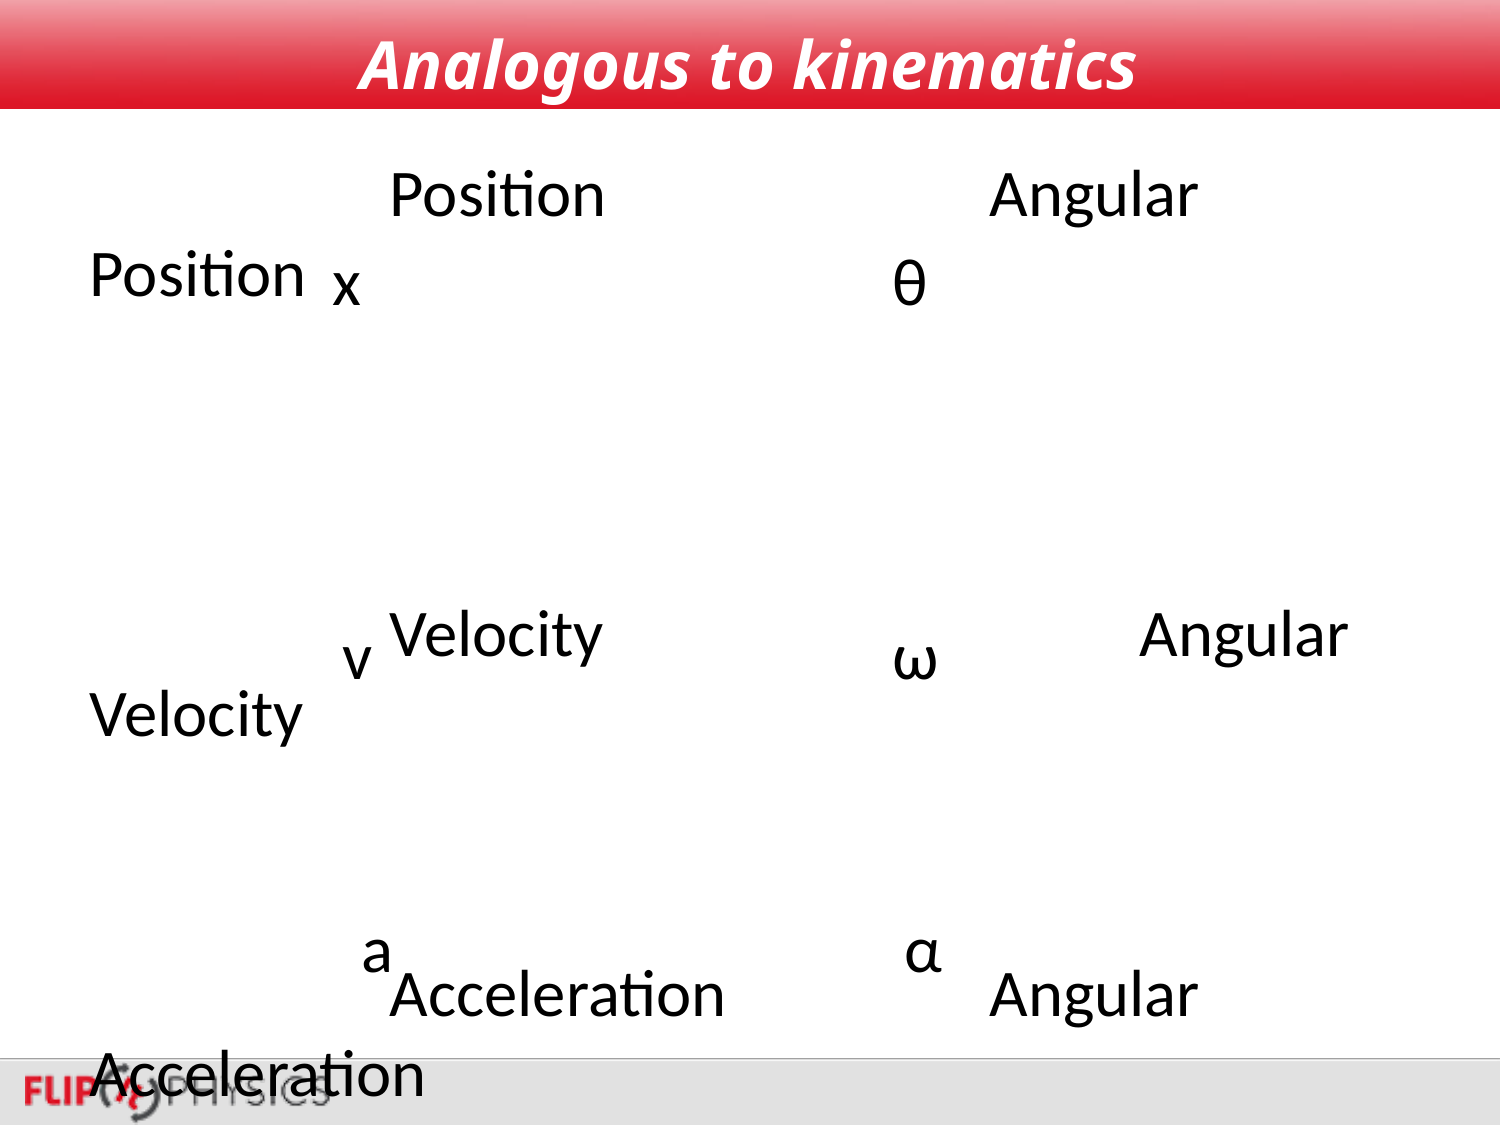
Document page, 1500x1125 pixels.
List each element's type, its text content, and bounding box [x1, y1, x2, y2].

title Analogous to kinematics [75, 15, 1425, 91]
text_box ω [878, 605, 955, 700]
text_box x [318, 231, 377, 327]
text_box v [327, 605, 388, 700]
list Position Angular Position Velocity Angular Velocity Acceleration Angular Acceleration [75, 142, 1425, 1020]
text_box θ [878, 231, 944, 327]
text_box a [346, 898, 409, 994]
picture [0, 0, 1500, 109]
picture [0, 1058, 1500, 1125]
text_box α [889, 898, 957, 994]
